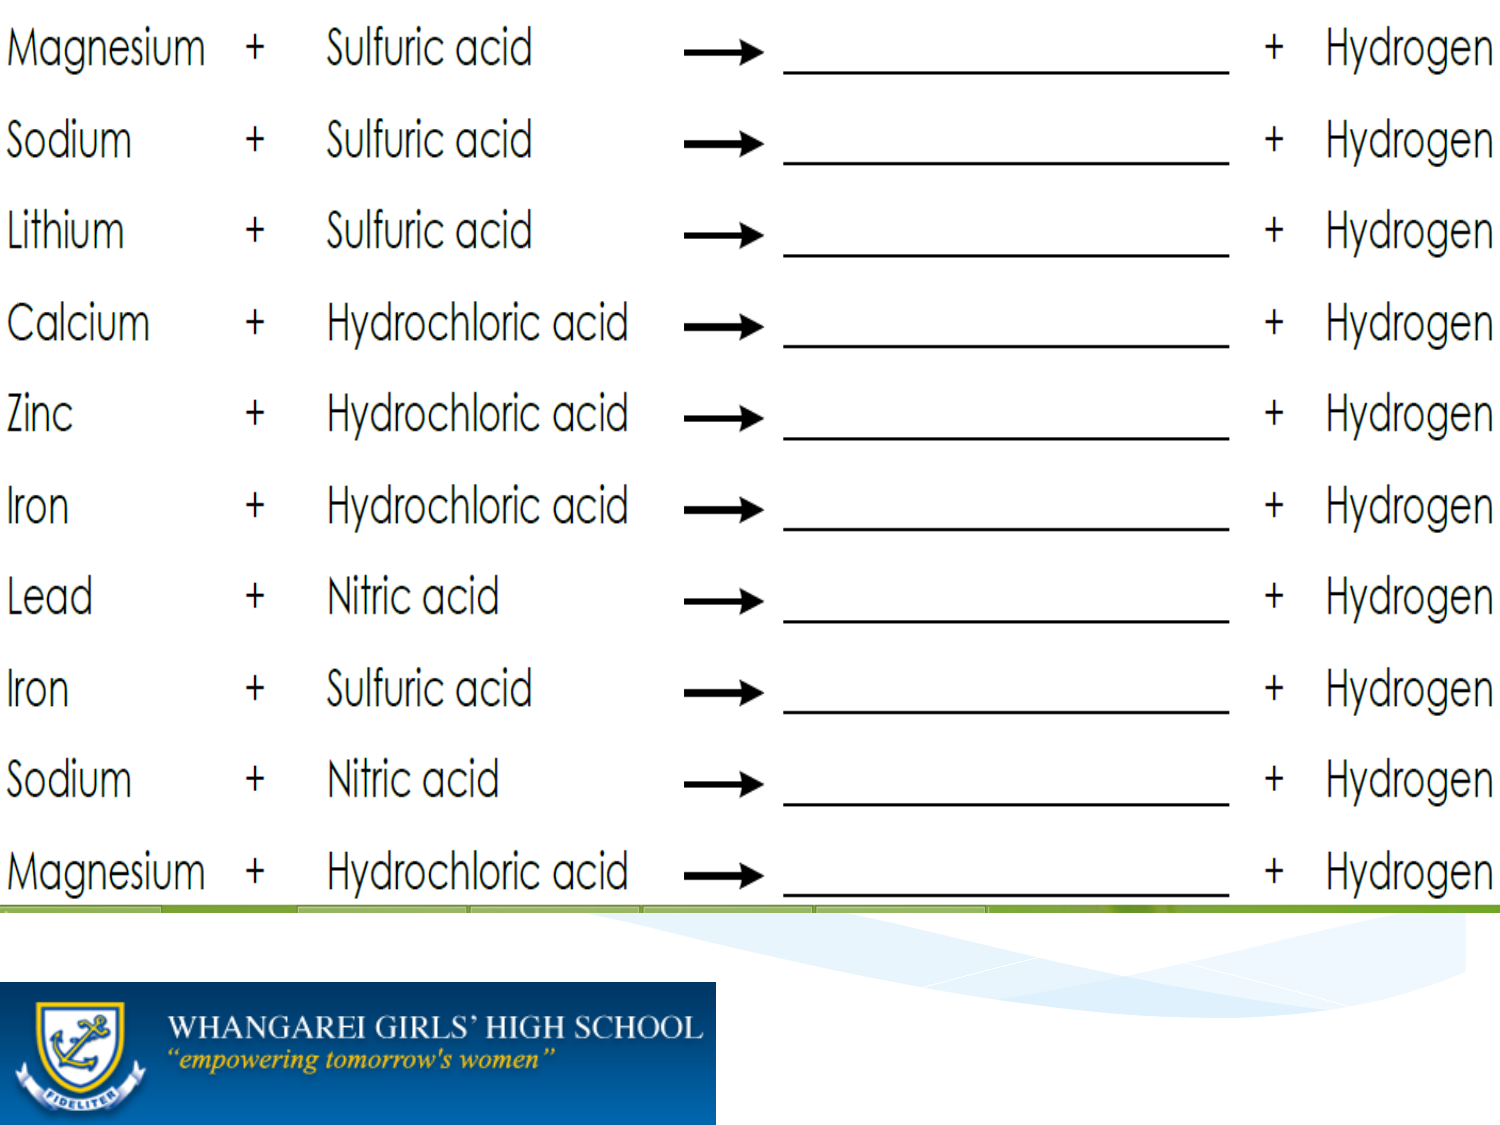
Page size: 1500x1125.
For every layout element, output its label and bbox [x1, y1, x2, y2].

picture [0, 5, 1500, 913]
picture [0, 982, 716, 1125]
